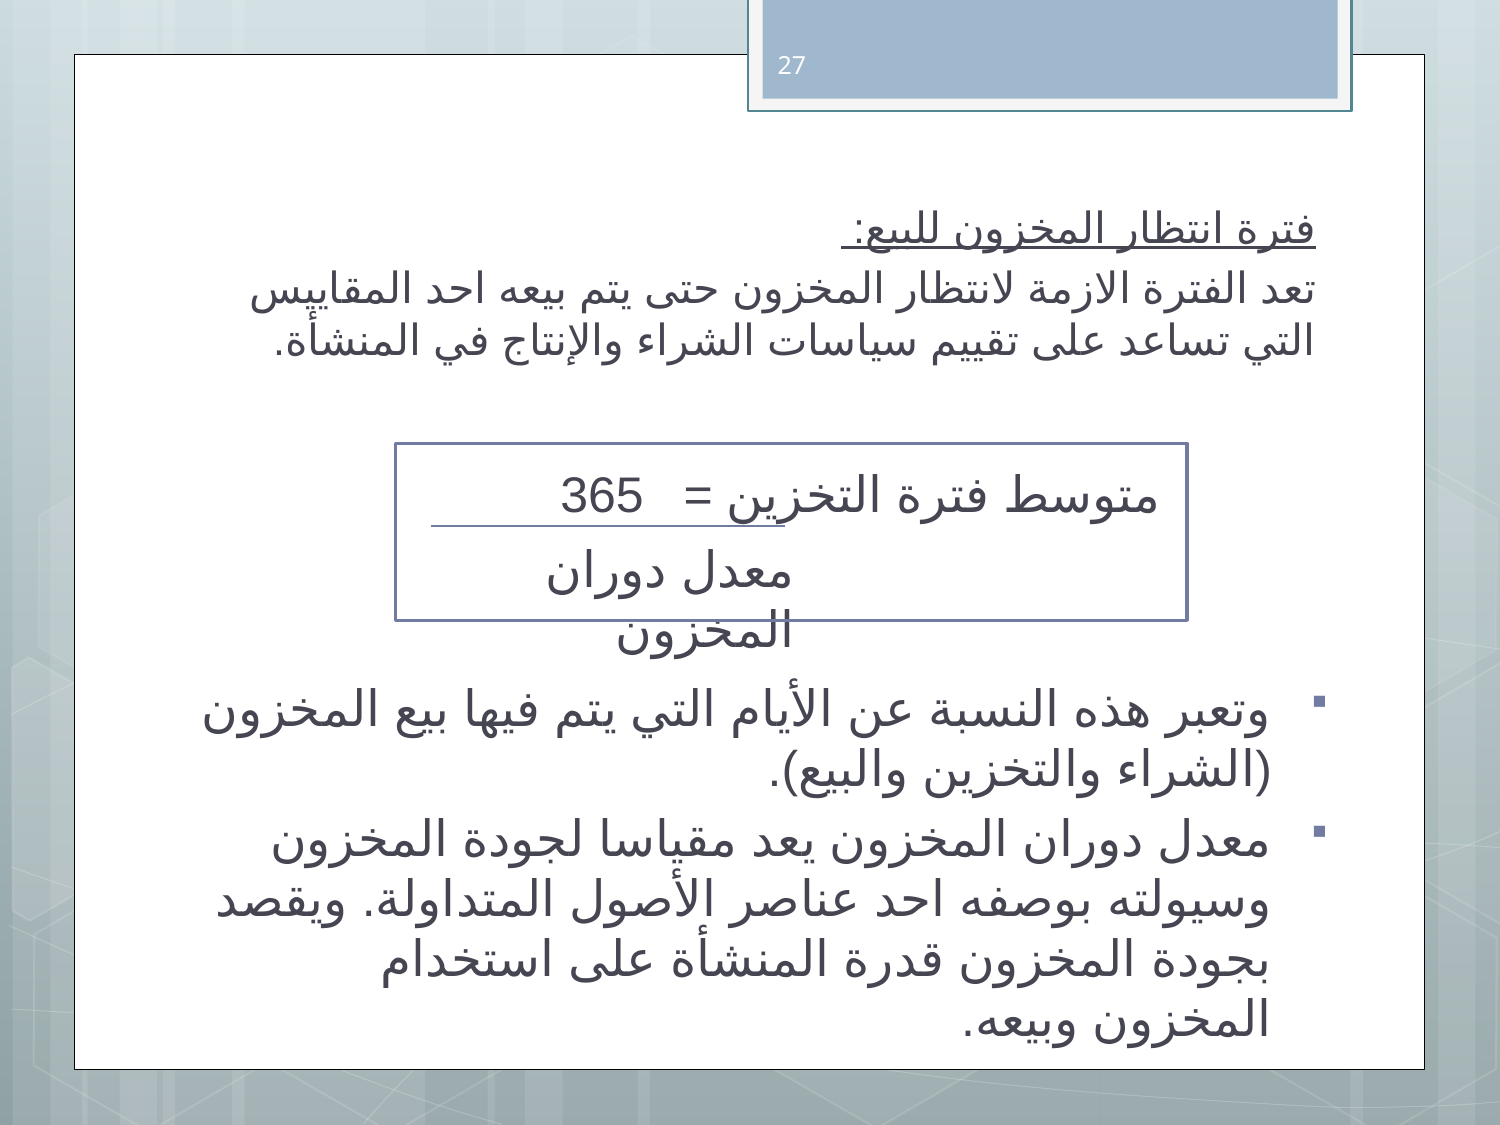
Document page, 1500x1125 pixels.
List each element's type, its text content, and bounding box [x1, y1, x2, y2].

text_box وتعبر هذه النسبة عن الأيام التي يتم فيها بيع المخزون (الشراء والتخزين والبيع). معدل دوران المخزون يعد مقياسا لجودة المخزون وسيولته بوصفه احد عناصر الأصول المتداولة. ويقصد بجودة المخزون قدرة المنشأة على استخدام المخزون وبيعه. [182, 668, 1355, 1054]
list فترة انتظار المخزون للبيع: تعد الفترة الازمة لانتظار المخزون حتى يتم بيعه احد المقاييس التي تساعد على تقييم سياسات الشراء والإنتاج في المنشأة. [229, 167, 1342, 421]
slide_number 27 [762, 36, 982, 97]
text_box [395, 442, 1188, 621]
